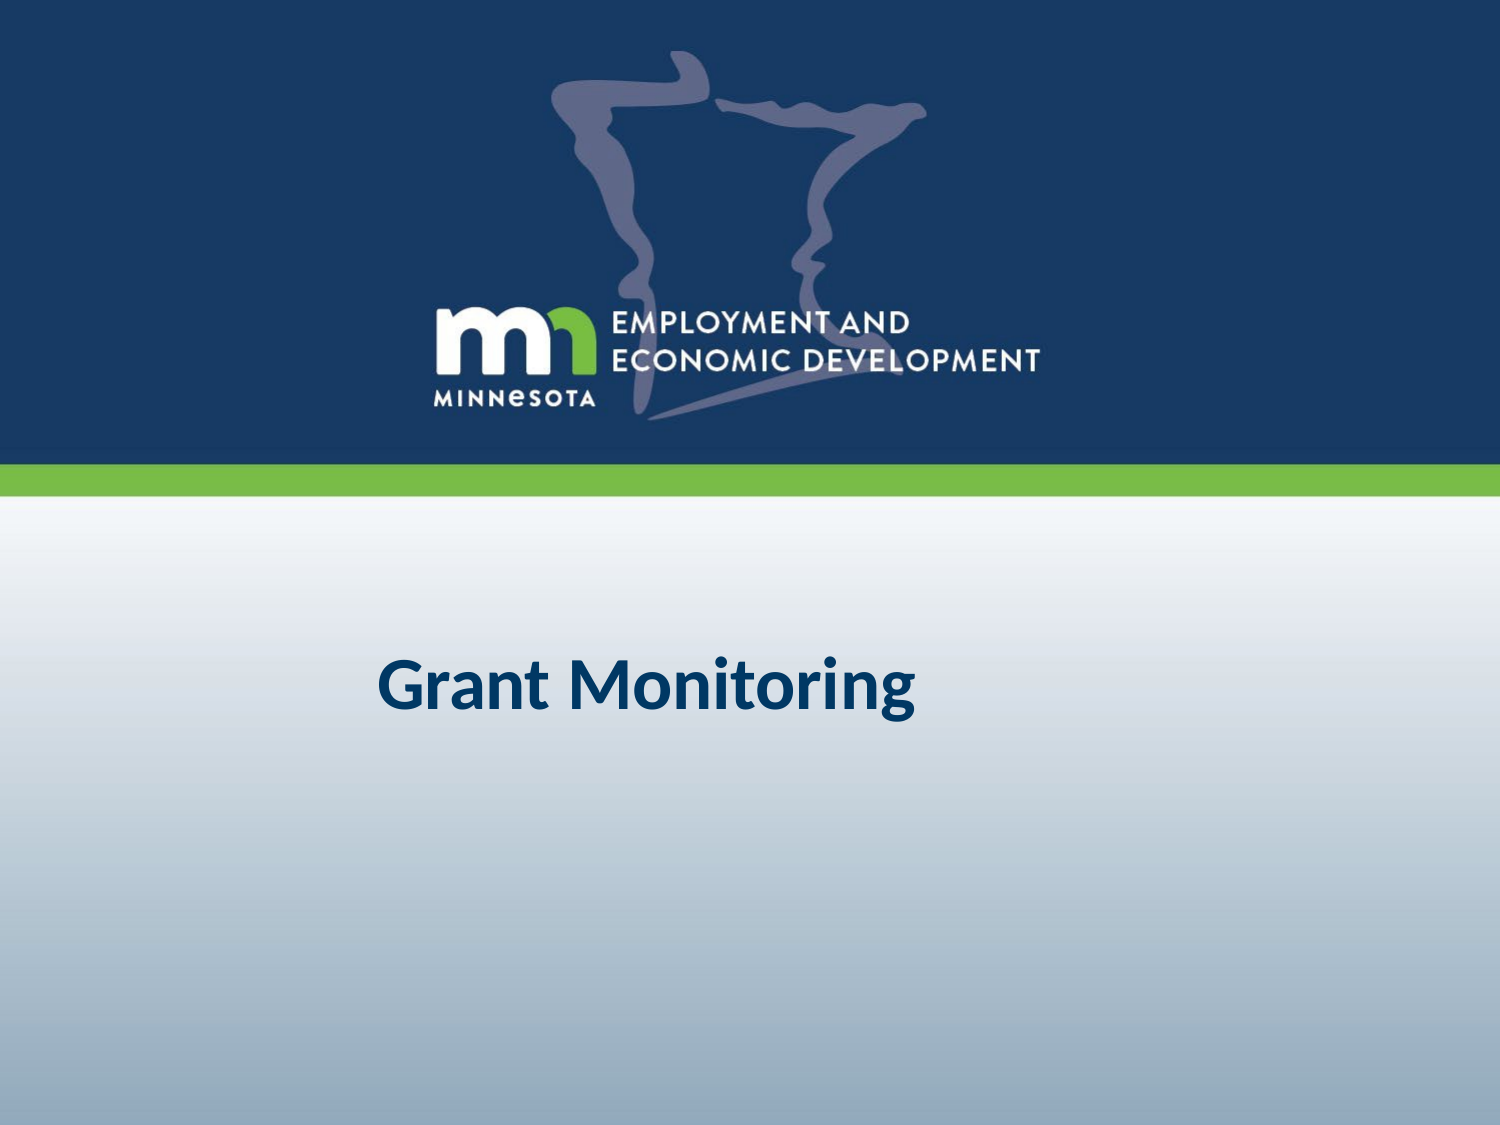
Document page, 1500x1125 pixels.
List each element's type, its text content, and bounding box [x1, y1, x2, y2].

picture [0, 0, 1500, 1125]
title Grant Monitoring [375, 632, 1063, 823]
